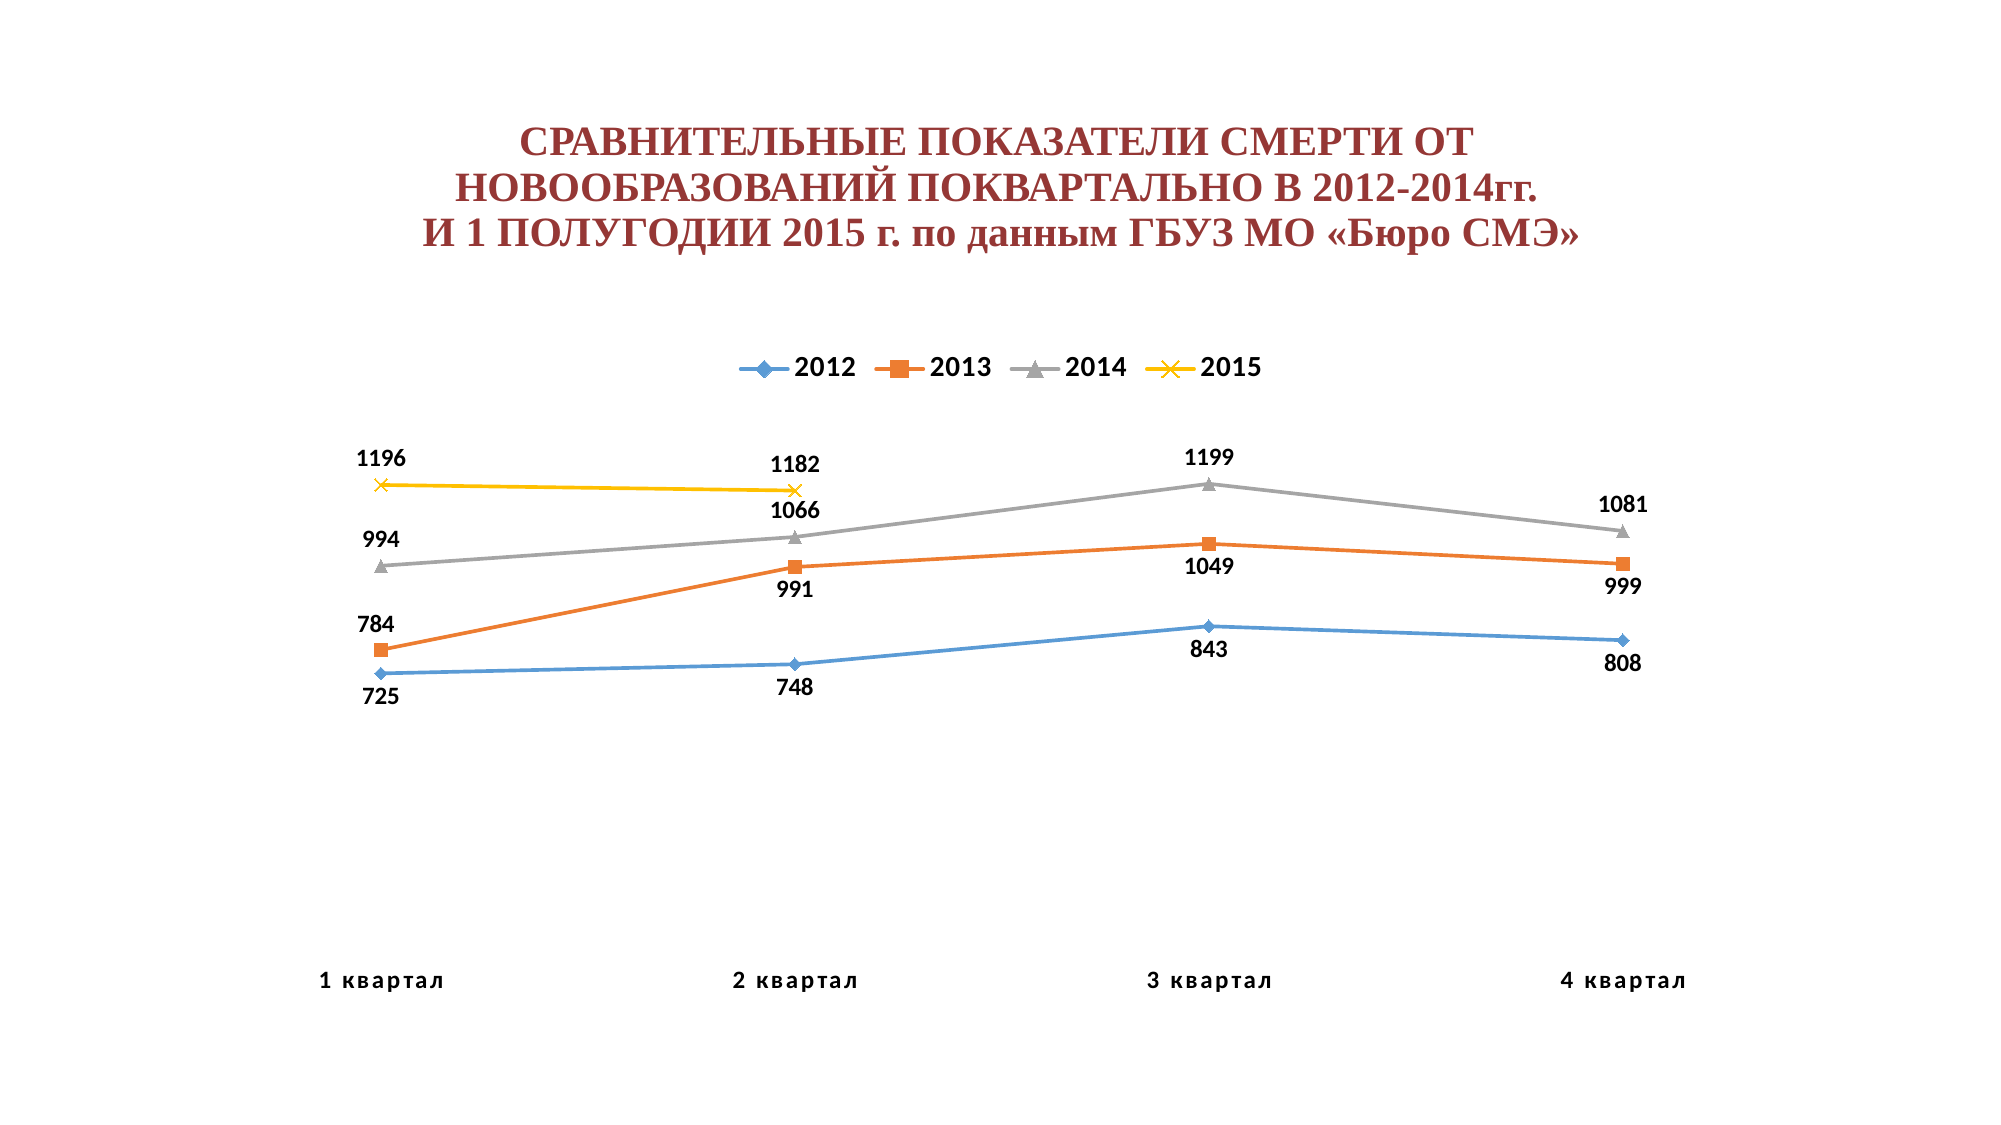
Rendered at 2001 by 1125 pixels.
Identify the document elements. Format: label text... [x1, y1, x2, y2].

chart [139, 337, 1865, 1008]
title СРАВНИТЕЛЬНЫЕ ПОКАЗАТЕЛИ СМЕРТИ ОТ НОВООБРАЗОВАНИЙ ПОКВАРТАЛЬНО В 2012-2014гг. И 1 ПОЛУГОДИИ 2015 г. по данным ГБУЗ МО «Бюро СМЭ» [139, 98, 1865, 277]
